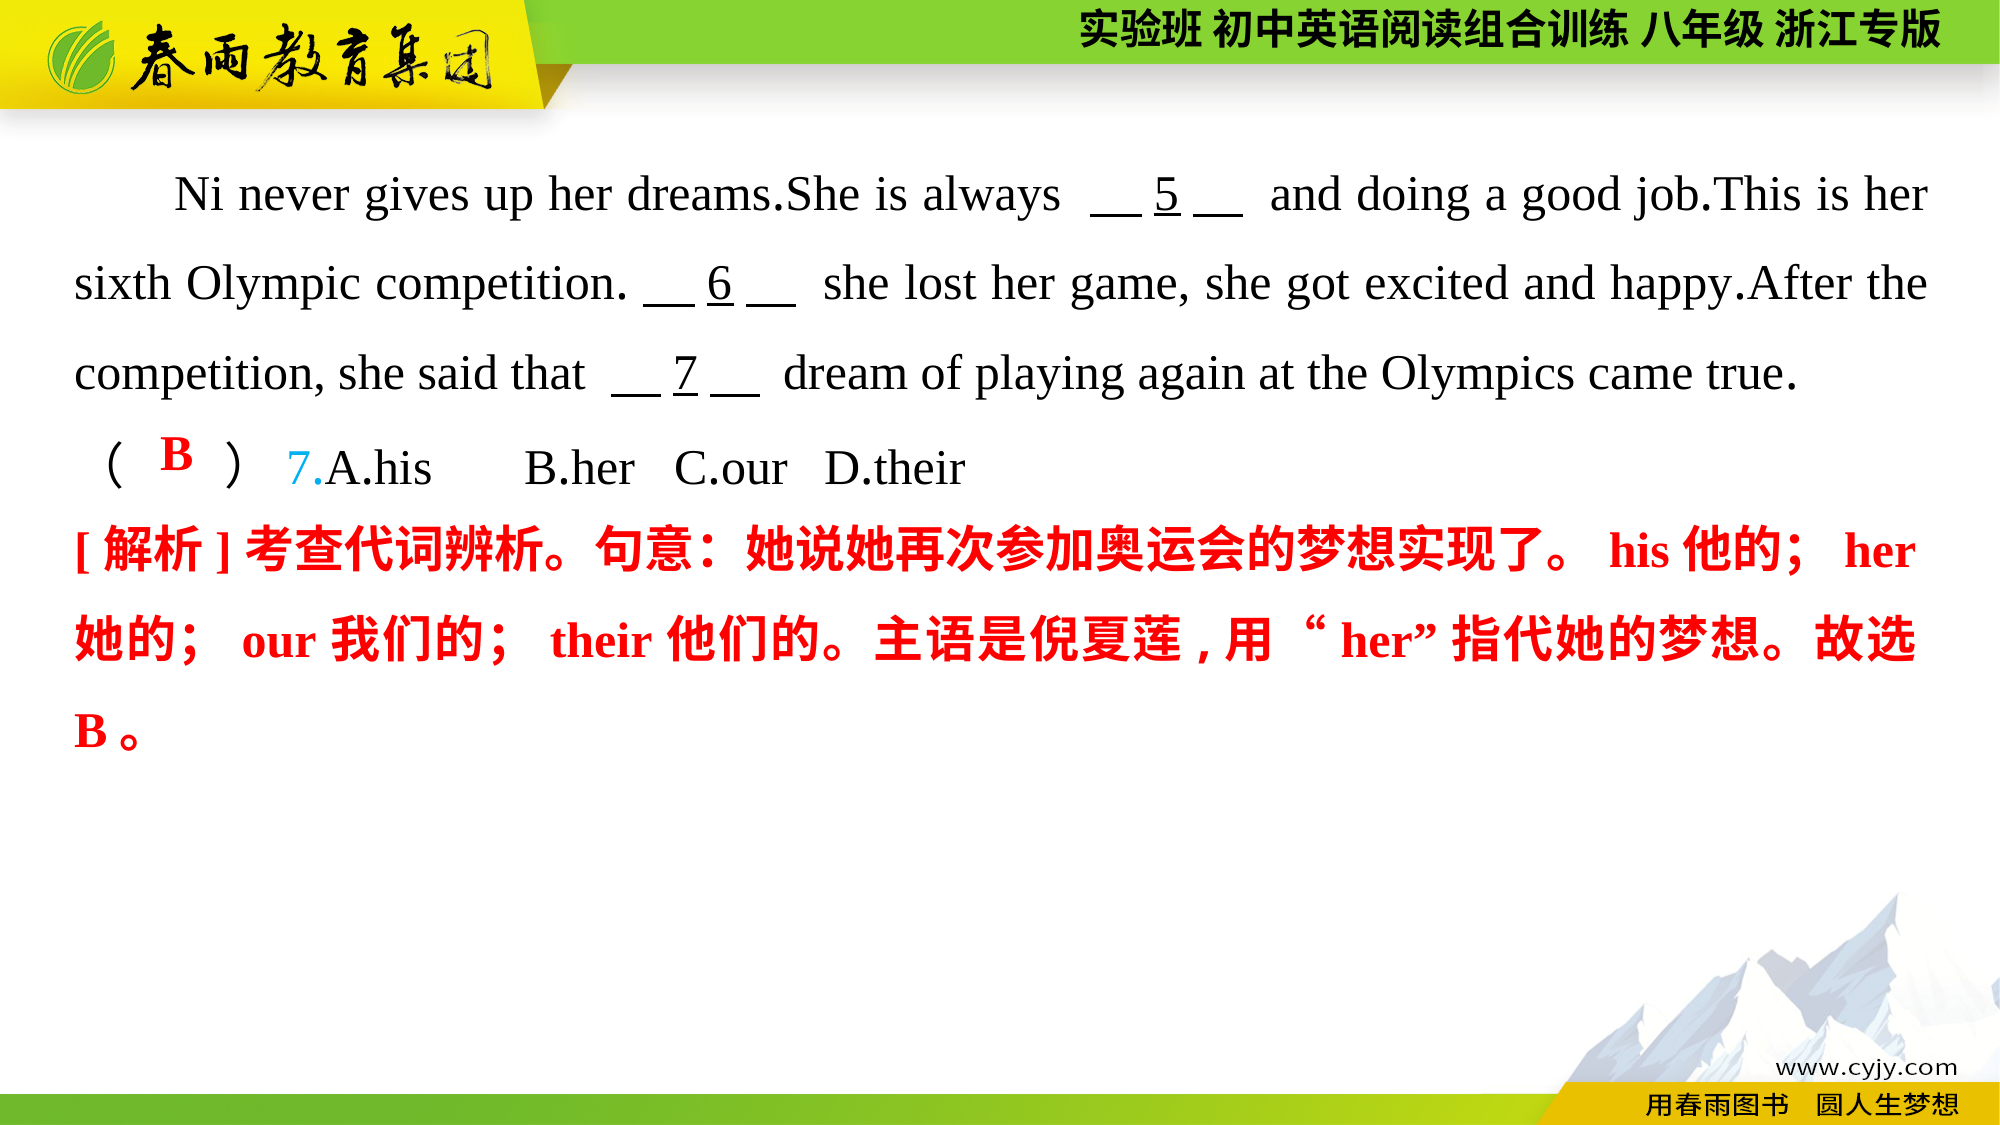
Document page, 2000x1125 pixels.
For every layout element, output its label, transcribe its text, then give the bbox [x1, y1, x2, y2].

text_box B [145, 413, 209, 479]
text_box [解析]考查代词辨析。句意：她说她再次参加奥运会的梦想实现了。his他的；her她的；our我们的；their他们的。主语是倪夏莲,用“her”指代她的梦想。故选B。 [59, 479, 1944, 765]
text_box （ ）7.A.his B.her C.our D.their [59, 397, 1944, 479]
list Ni never gives up her dreams.She is always 5 and doing a good job.This is her sixth Olympic competition. 6 she lost her game, she got excited and happy.After the competition, she said that 7 dream of playing again at the Olympics came true. [59, 122, 1944, 397]
picture [0, 0, 2000, 1125]
